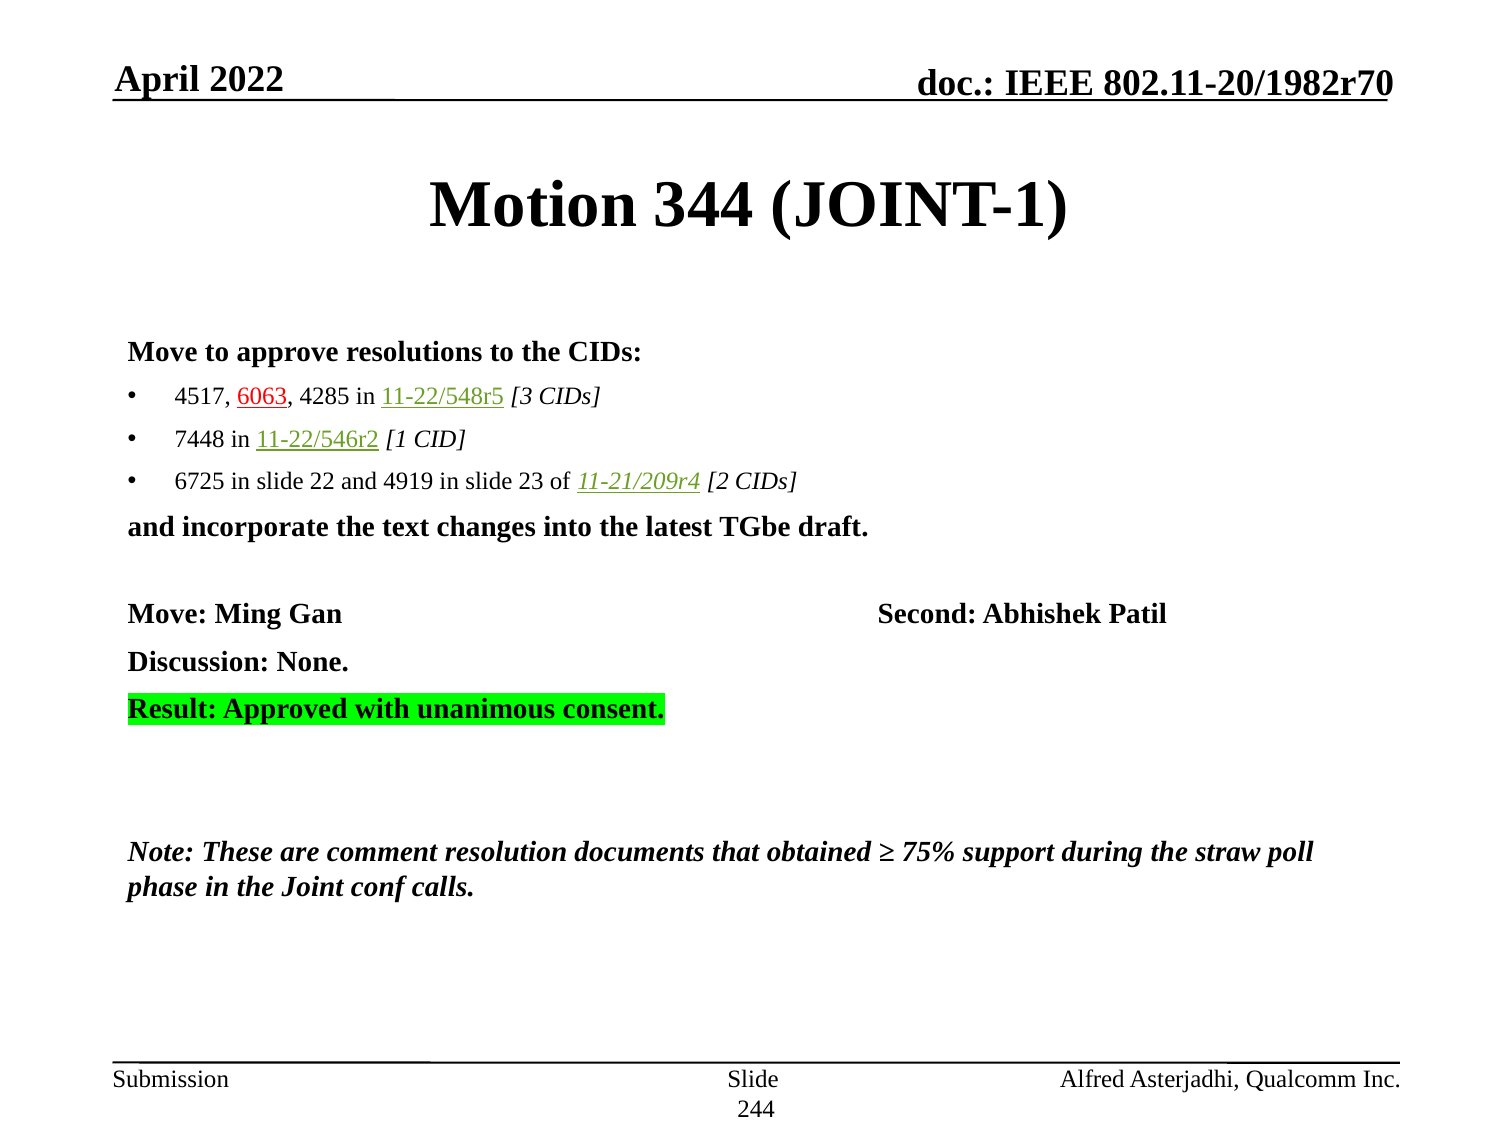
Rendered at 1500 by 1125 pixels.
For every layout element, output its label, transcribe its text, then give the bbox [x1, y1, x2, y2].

list Move to approve resolutions to the CIDs: 4517, 6063, 4285 in 11-22/548r5 [3 CIDs] 7448 in 11-22/546r2 [1 CID] 6725 in slide 22 and 4919 in slide 23 of 11-21/209r4 [2 CIDs] and incorporate the text changes into the latest TGbe draft. Move: Ming Gan Second: Abhishek Patil Discussion: None. Result: Approved with unanimous consent. Note: These are comment resolution documents that obtained ≥ 75% support during the straw poll phase in the Joint conf calls. [112, 324, 1388, 1063]
footer Alfred Asterjadhi, Qualcomm Inc. [878, 1061, 1402, 1093]
title Motion 344 (JOINT-1) [112, 112, 1388, 288]
slide_number Slide 244 [712, 1061, 800, 1123]
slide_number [114, 54, 423, 100]
